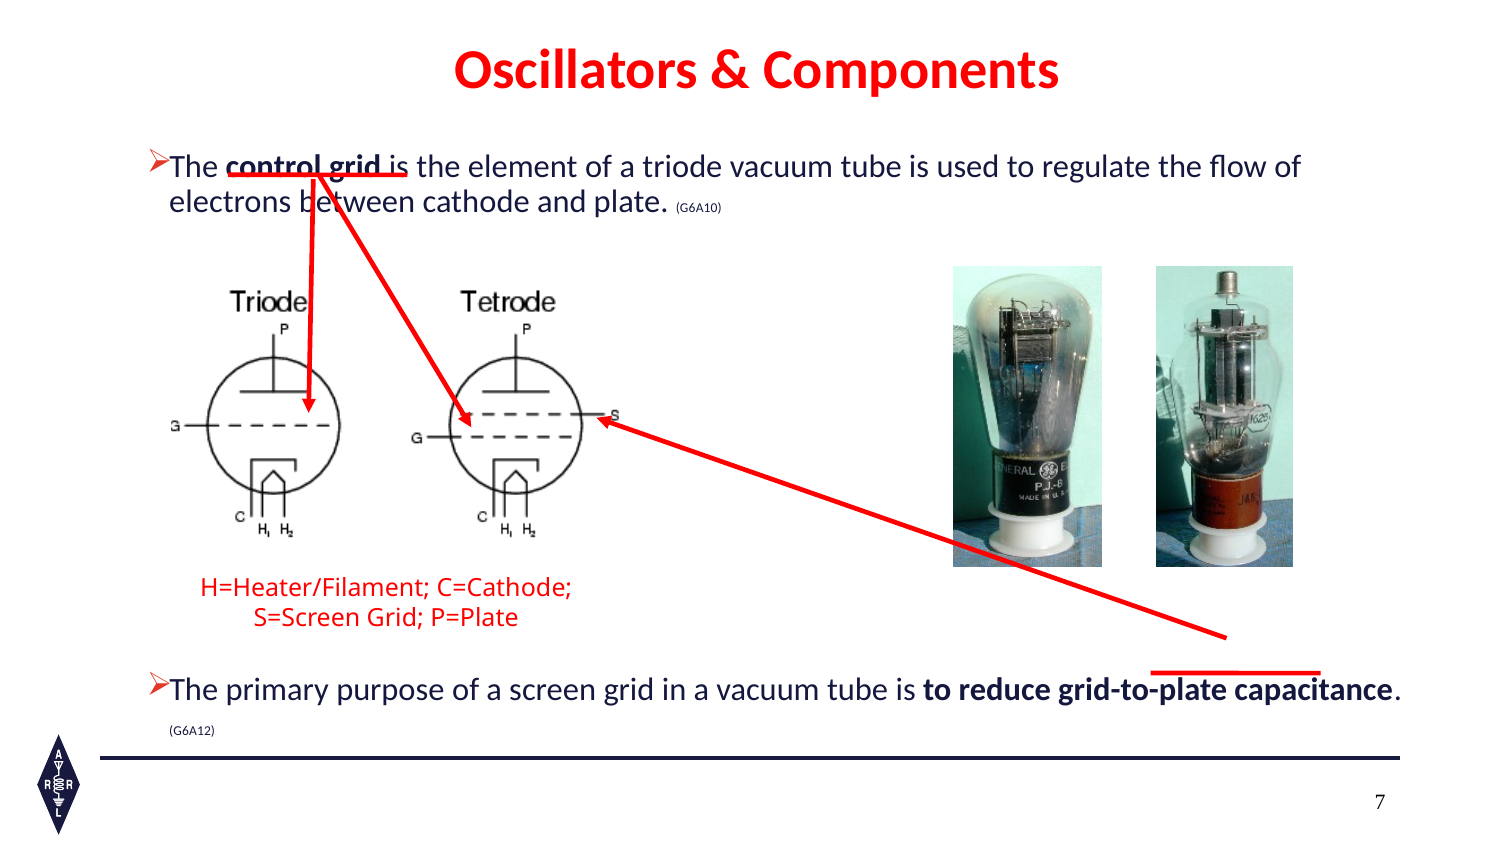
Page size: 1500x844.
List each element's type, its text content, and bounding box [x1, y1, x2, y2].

picture [953, 266, 1102, 567]
list The control grid is the element of a triode vacuum tube is used to regulate the flow of electrons between cathode and plate. (G6A10) The primary purpose of a screen grid in a vacuum tube is to reduce grid-to-plate capacitance. (G6A12) [146, 143, 1423, 755]
title Oscillators & Components [225, 34, 1289, 109]
text_box H=Heater/Filament; C=Cathode; S=Screen Grid; P=Plate [171, 566, 602, 639]
picture [37, 734, 80, 835]
picture [1156, 266, 1293, 567]
picture [171, 271, 641, 566]
text_box 7 [1059, 782, 1397, 827]
